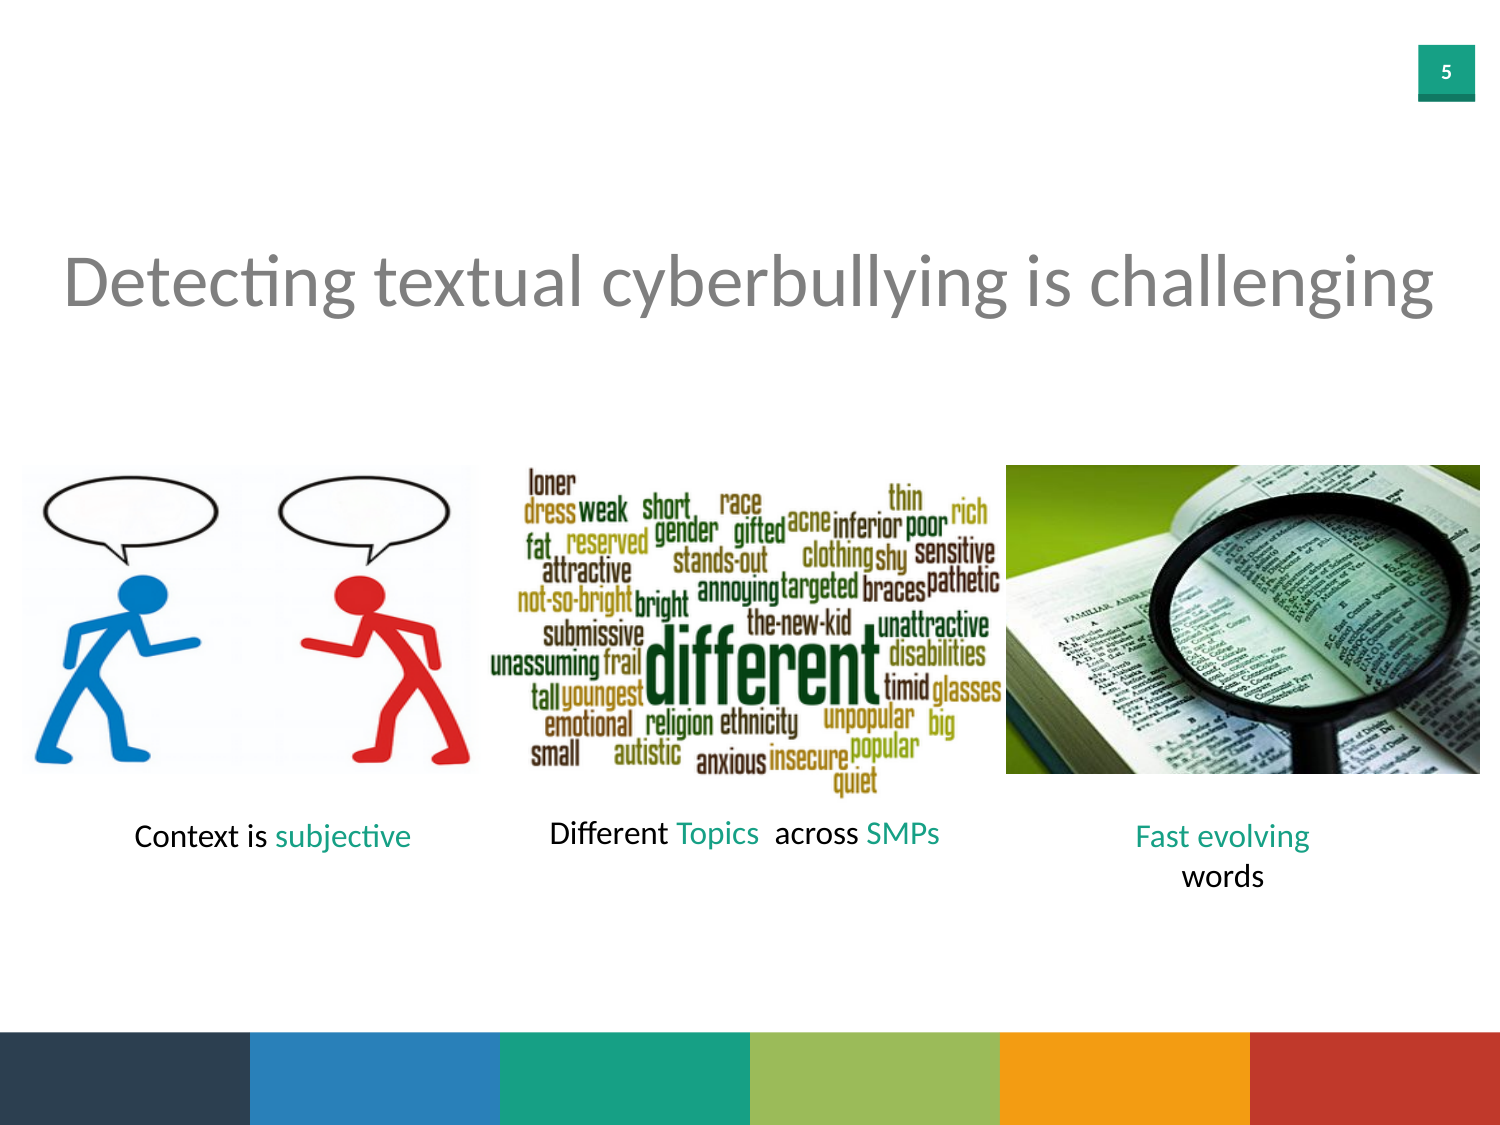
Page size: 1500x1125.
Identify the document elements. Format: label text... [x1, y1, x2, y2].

text_box [250, 1032, 500, 1125]
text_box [22, 464, 482, 863]
text_box [750, 1032, 999, 1125]
text_box [999, 1032, 1250, 1125]
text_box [483, 464, 1006, 860]
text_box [1006, 464, 1481, 863]
text_box Detecting textual cyberbullying is challenging [42, 224, 1457, 331]
text_box [500, 1032, 750, 1125]
text_box [0, 1032, 250, 1125]
text_box [1250, 1032, 1500, 1125]
